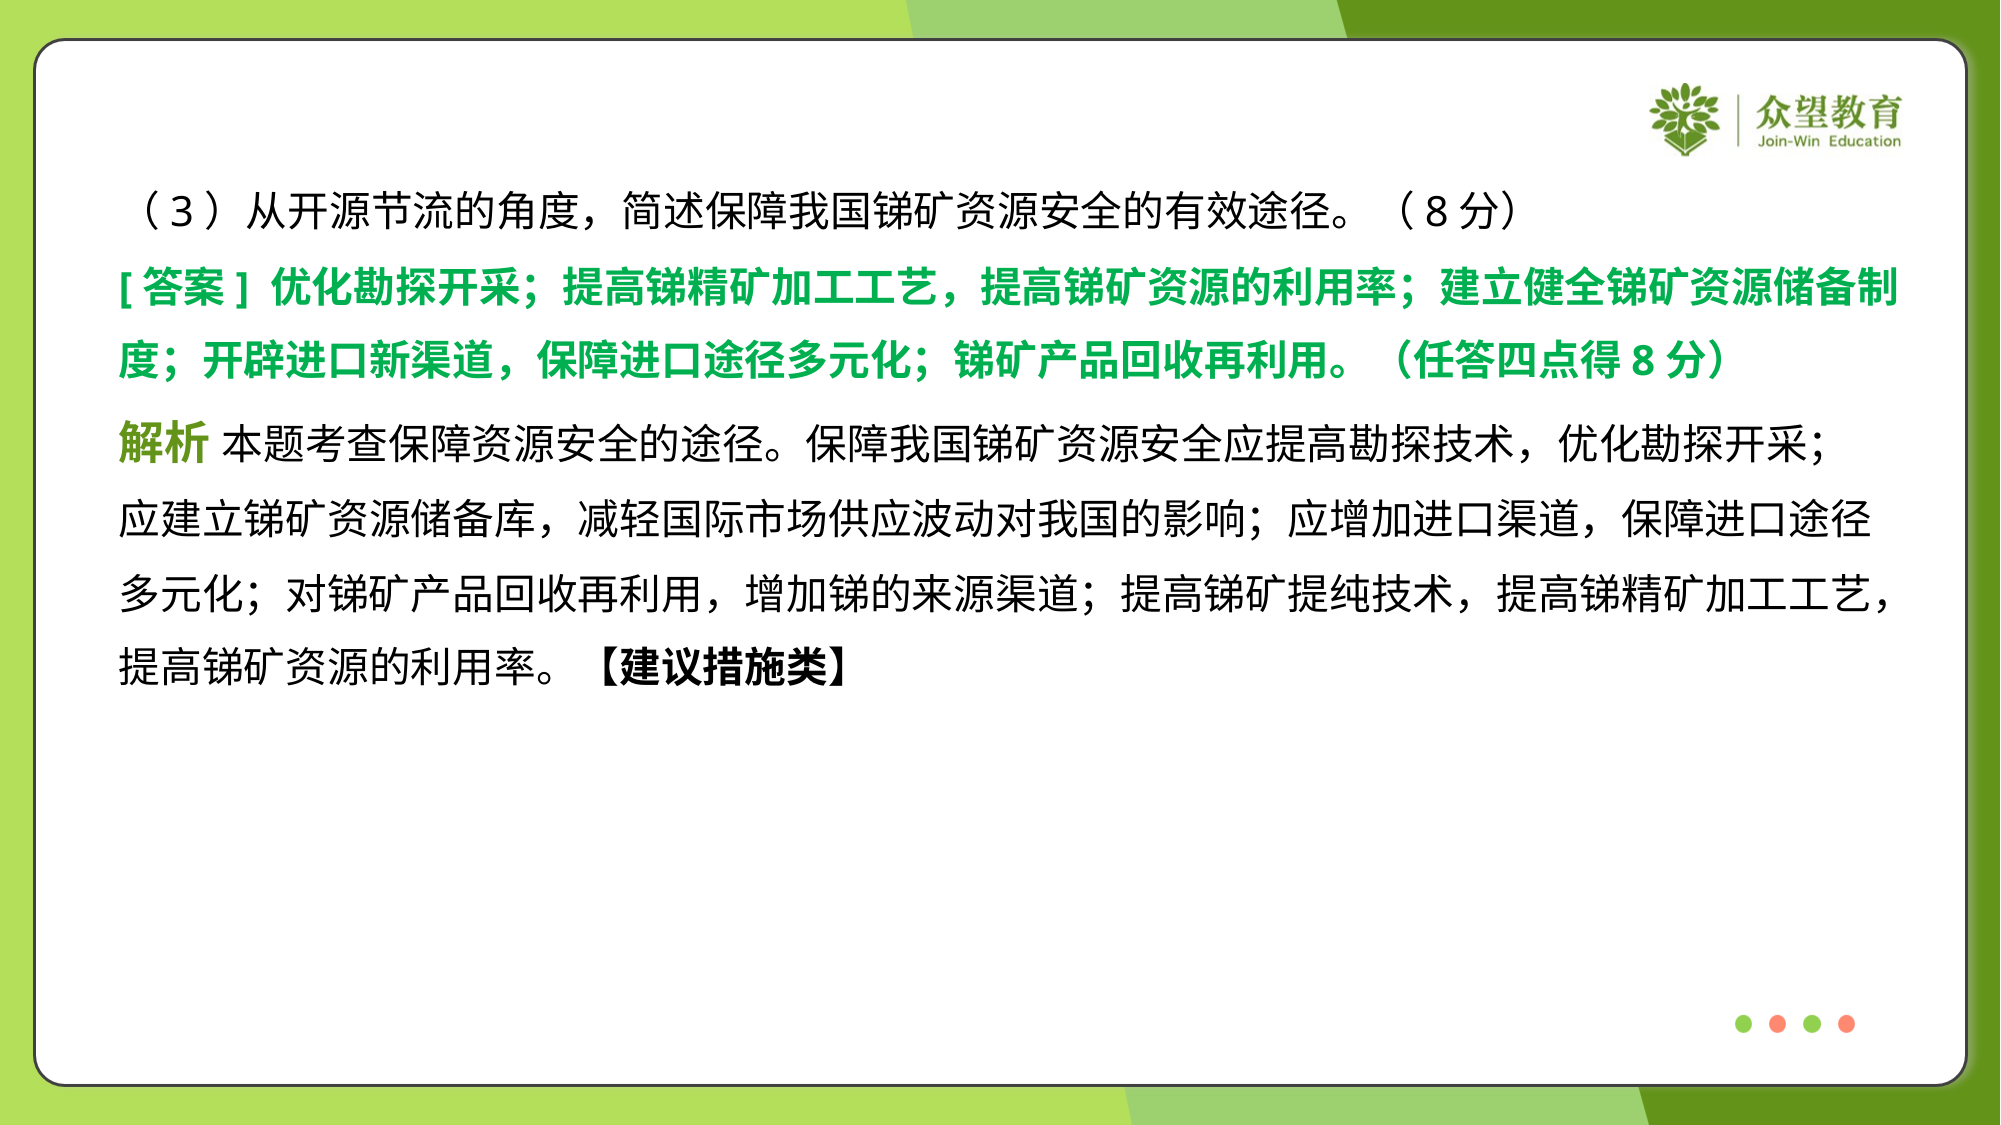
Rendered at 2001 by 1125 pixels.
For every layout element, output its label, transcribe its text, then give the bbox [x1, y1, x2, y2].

text_box 解析 本题考查保障资源安全的途径。保障我国锑矿资源安全应提高勘探技术，优化勘探开采； 应建立锑矿资源储备库，减轻国际市场供应波动对我国的影响；应增加进口渠道，保障进口途径 多元化；对锑矿产品回收再利用，增加锑的来源渠道；提高锑矿提纯技术，提高锑精矿加工工艺， 提高锑矿资源的利用率。【建议措施类】 [118, 391, 1883, 684]
picture [0, 0, 2000, 1125]
text_box [答案] 优化勘探开采；提高锑精矿加工工艺，提高锑矿资源的利用率；建立健全锑矿资源储备制 度；开辟进口新渠道，保障进口途径多元化；锑矿产品回收再利用。（任答四点得8分） [118, 235, 1883, 376]
text_box （3）从开源节流的角度，简述保障我国锑矿资源安全的有效途径。（8分） [118, 159, 1883, 227]
